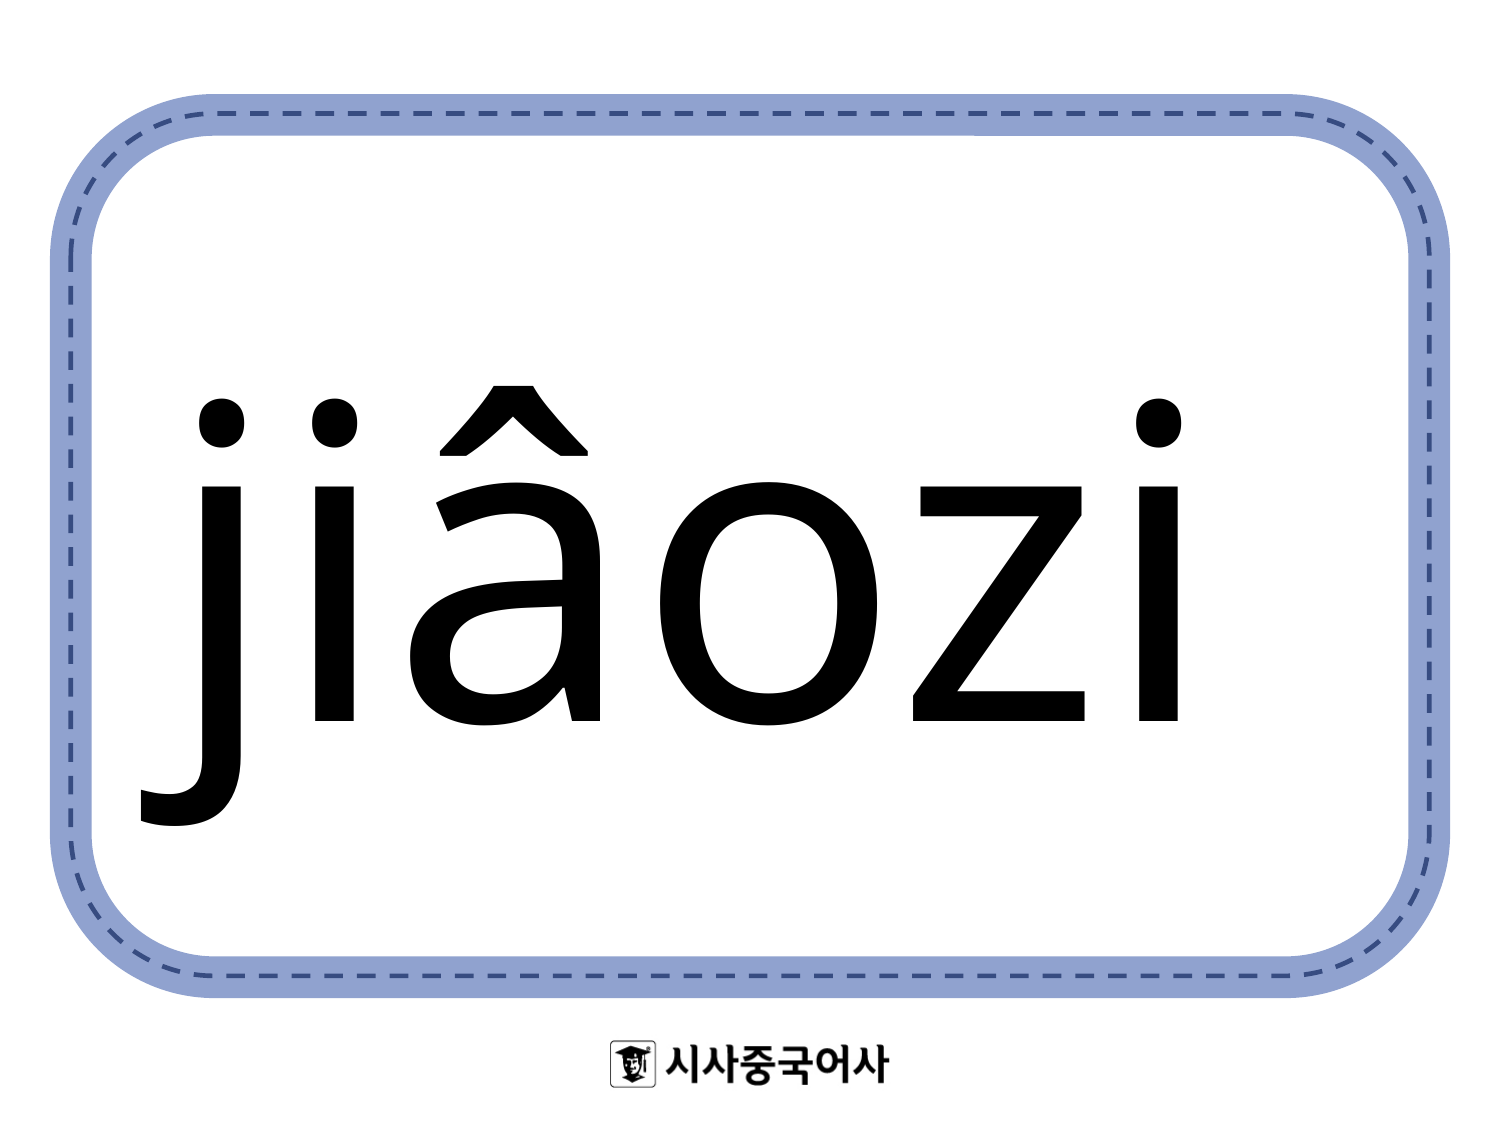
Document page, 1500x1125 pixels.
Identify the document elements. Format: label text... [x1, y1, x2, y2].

text_box jiâozi [145, 207, 1354, 870]
picture [602, 1034, 898, 1094]
